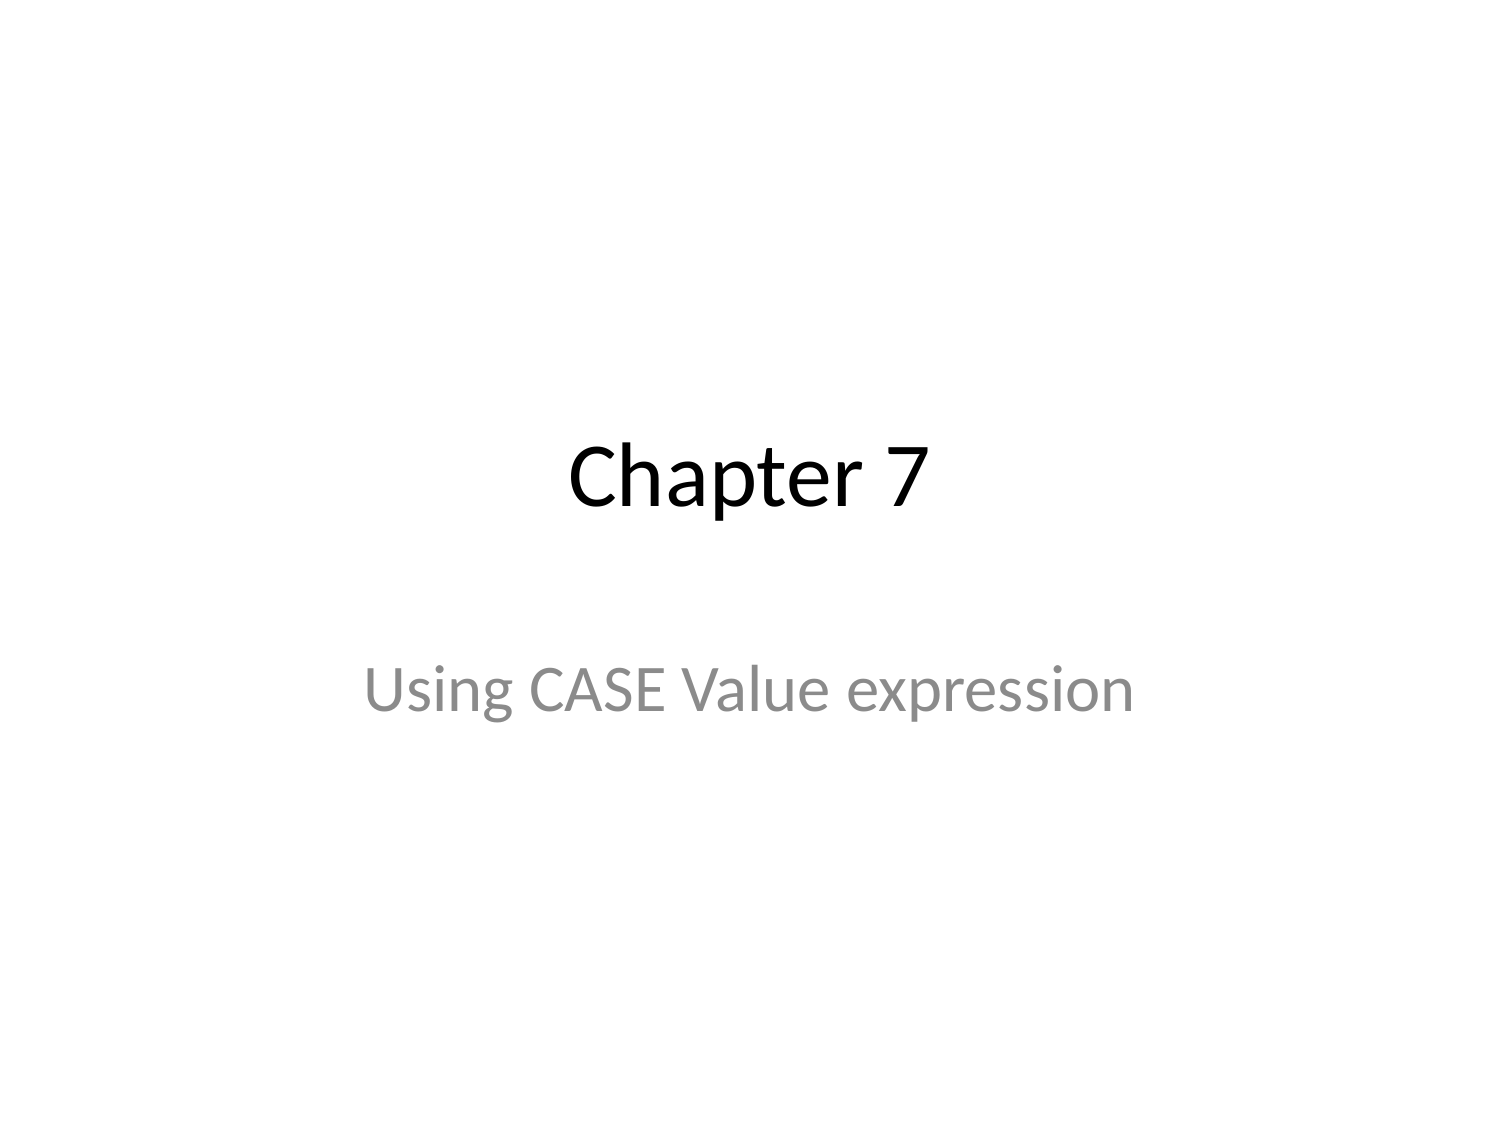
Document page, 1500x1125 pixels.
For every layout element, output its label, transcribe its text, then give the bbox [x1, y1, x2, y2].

subtitle Using CASE Value expression [225, 637, 1275, 925]
title Chapter 7 [112, 349, 1388, 591]
